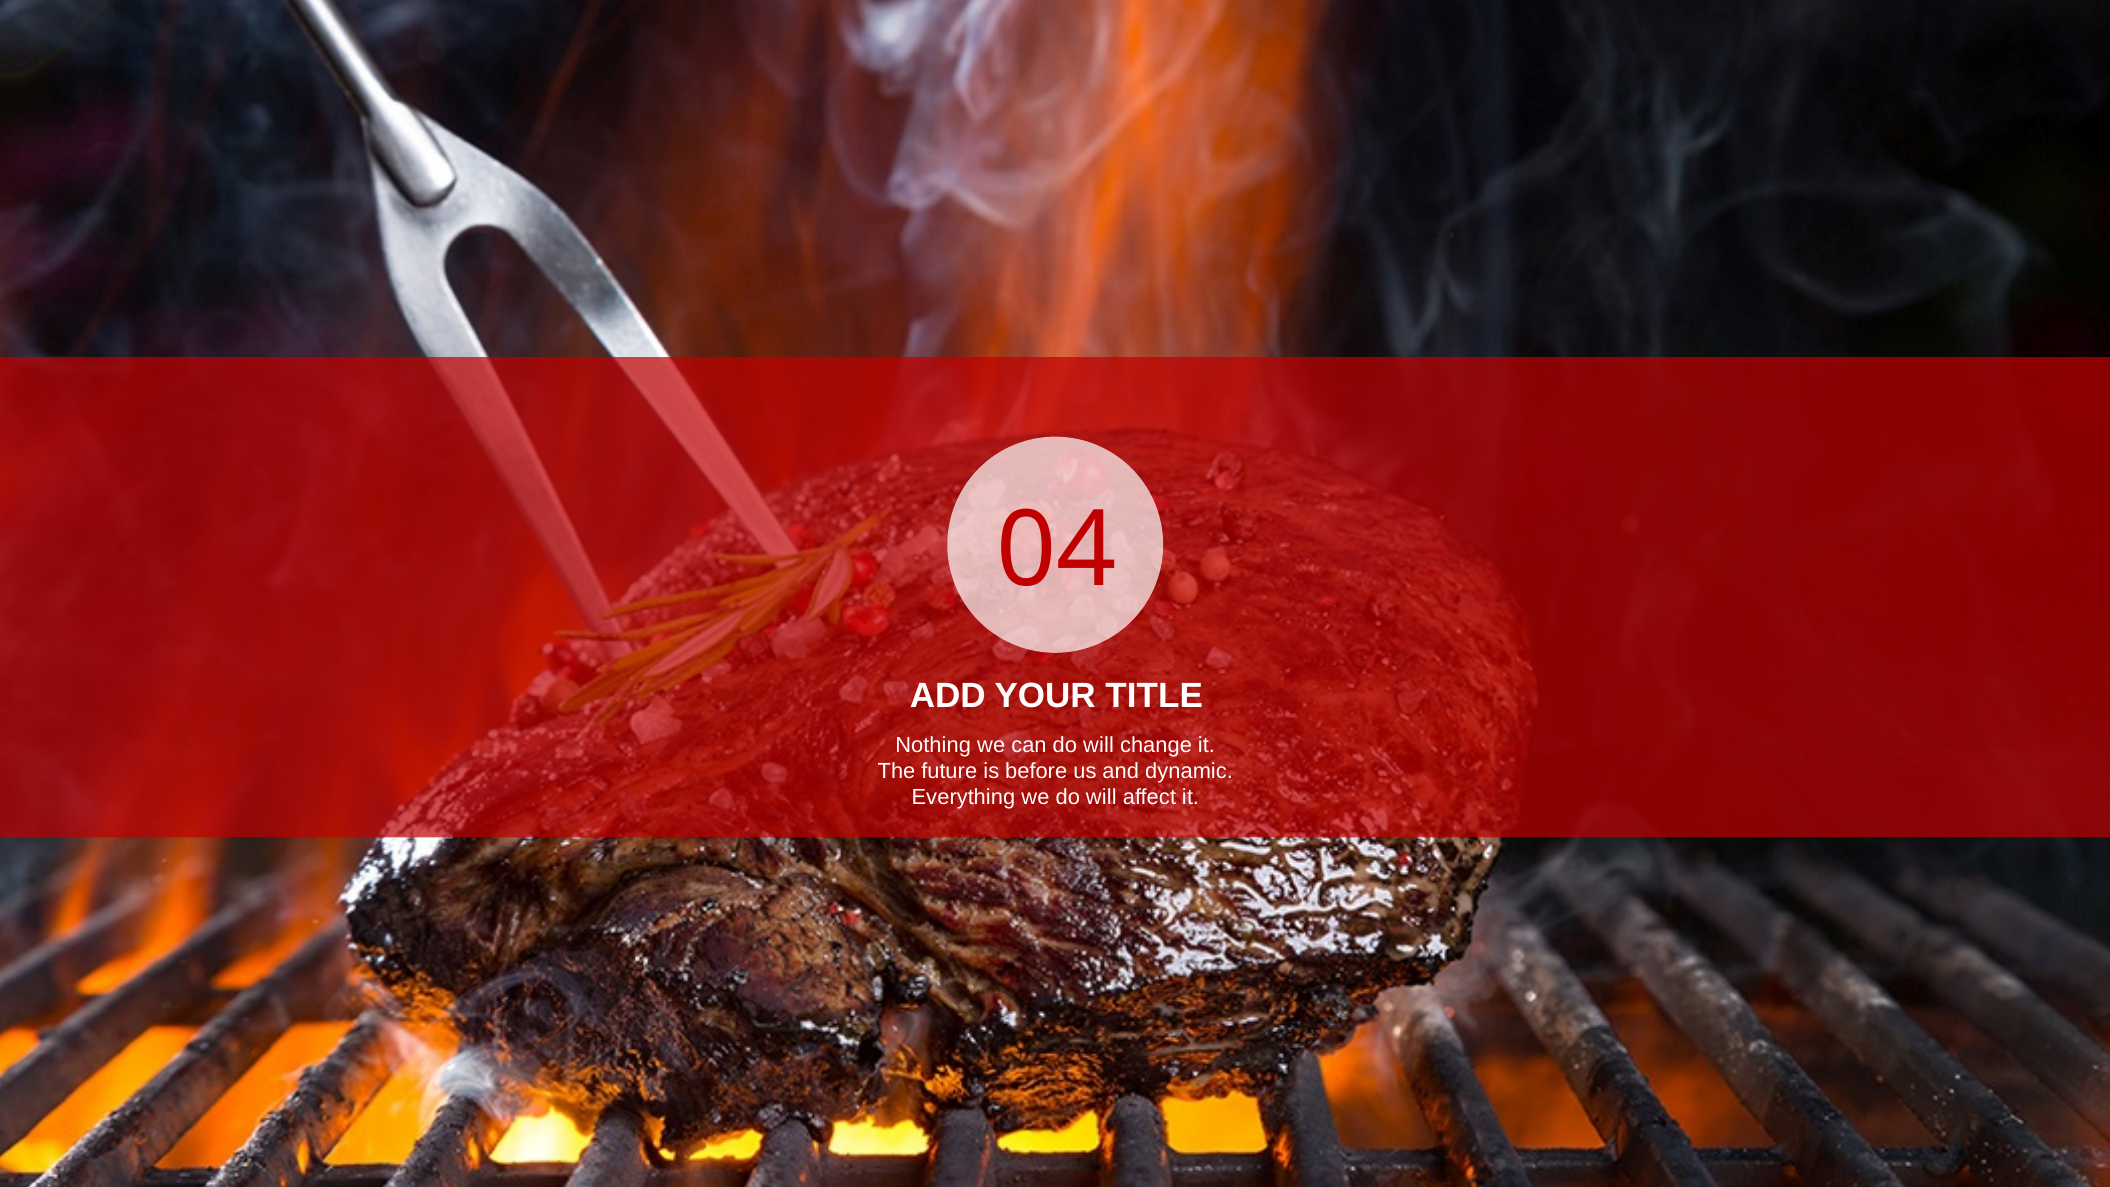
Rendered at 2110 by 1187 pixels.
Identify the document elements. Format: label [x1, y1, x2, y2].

text_box [0, 0, 2110, 356]
text_box [0, 356, 2110, 838]
text_box [0, 838, 2110, 1187]
text_box [860, 665, 1253, 818]
text_box [947, 436, 1164, 653]
